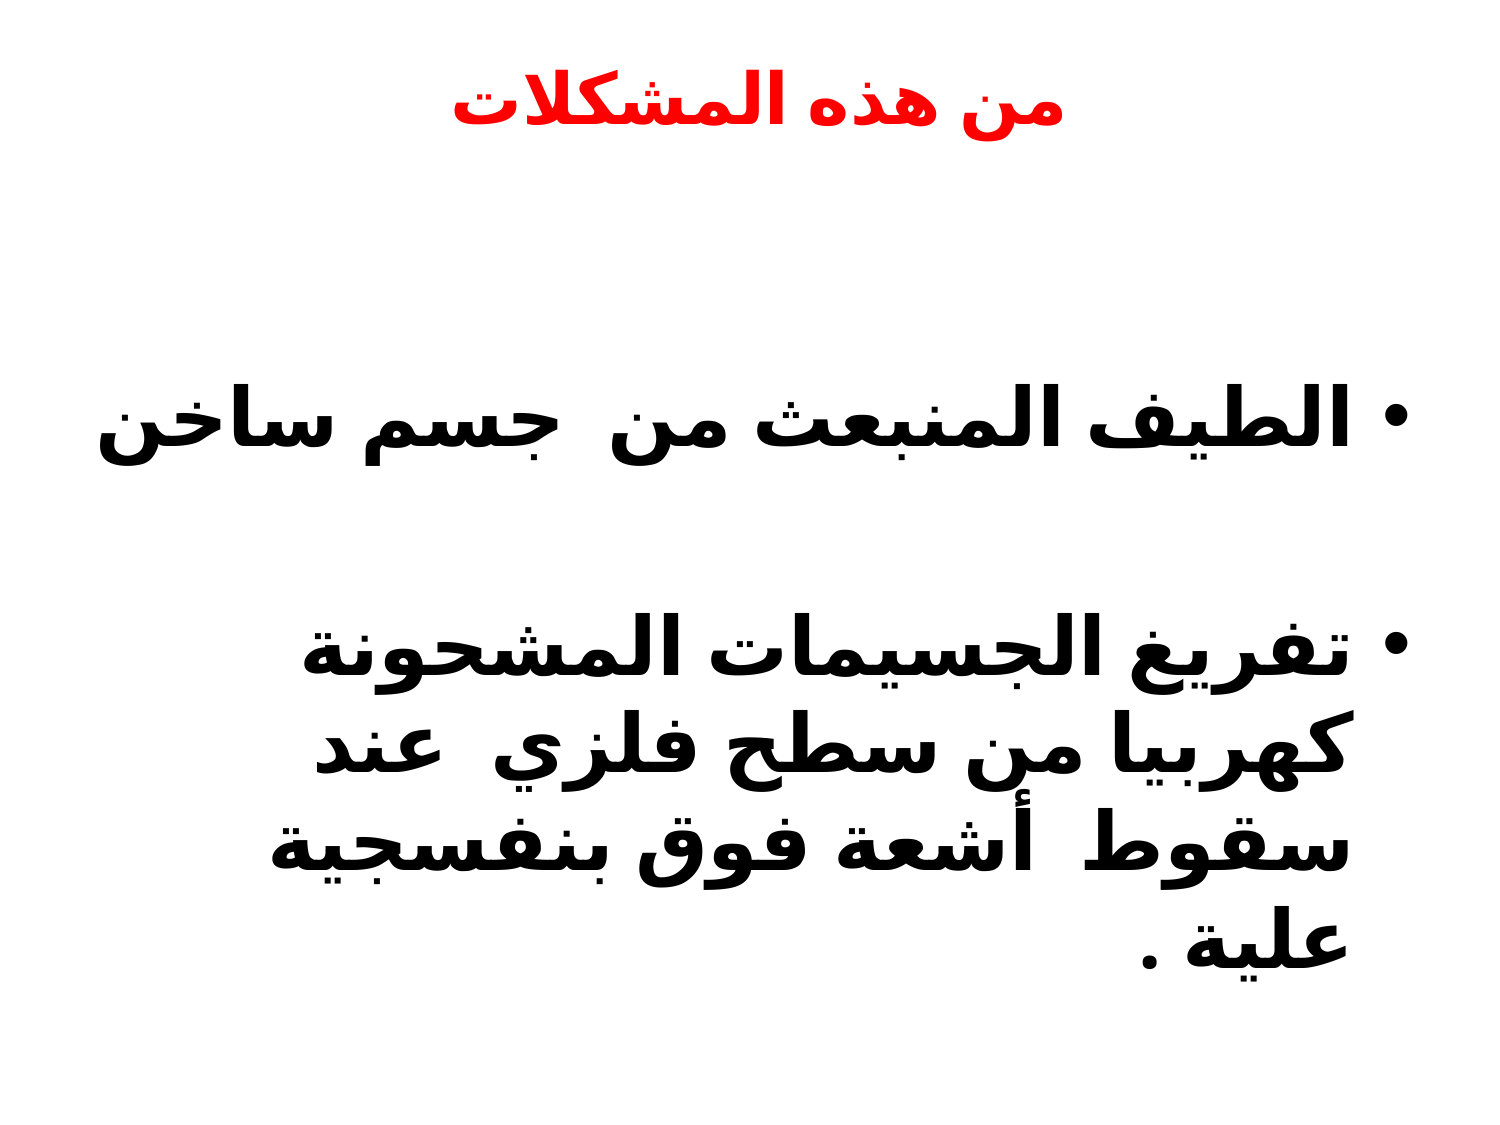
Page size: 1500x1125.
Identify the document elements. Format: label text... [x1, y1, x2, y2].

title من هذه المشكلات [75, 45, 1425, 233]
list الطيف المنبعث من جسم ساخن تفريغ الجسيمات المشحونة كهربيا من سطح فلزي عند سقوط أشعة فوق بنفسجية علية . [75, 243, 1425, 1005]
